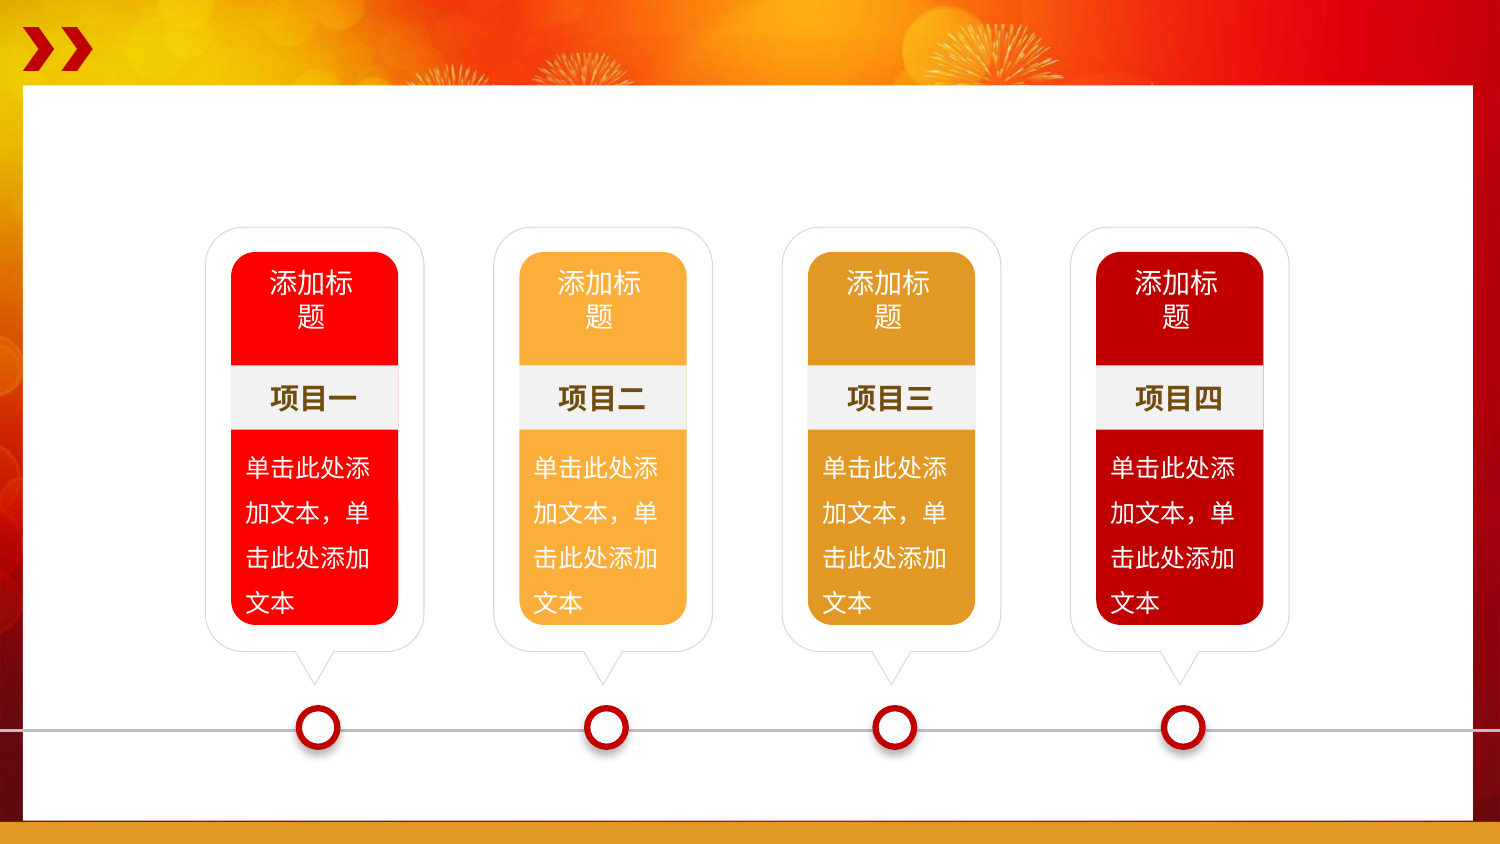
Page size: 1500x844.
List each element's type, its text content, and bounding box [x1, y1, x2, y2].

text_box [586, 731, 627, 748]
picture [0, 732, 22, 821]
text_box [1163, 731, 1204, 748]
text_box 项目一 [230, 364, 399, 430]
text_box 单击此处添加文本，单击此处添加文本 [518, 430, 687, 625]
text_box [874, 707, 916, 730]
text_box 单击此处添加文本，单击此处添加文本 [230, 430, 399, 625]
text_box 项目二 [518, 364, 688, 431]
text_box 项目四 [1095, 364, 1264, 430]
text_box 添加标题 [1115, 258, 1238, 341]
text_box [1095, 250, 1265, 605]
text_box [230, 250, 400, 605]
text_box 单击此处添加文本，单击此处添加文本 [1095, 430, 1264, 625]
text_box 添加标题 [250, 258, 373, 341]
text_box 添加标题 [538, 258, 661, 341]
text_box [298, 731, 338, 748]
picture [0, 0, 1500, 729]
text_box [1069, 226, 1291, 687]
text_box [781, 226, 1002, 687]
picture [1473, 732, 1500, 821]
text_box [874, 731, 915, 748]
text_box 添加标题 [827, 258, 950, 341]
text_box 单击此处添加文本，单击此处添加文本 [807, 430, 976, 625]
text_box [492, 226, 714, 687]
text_box [297, 707, 339, 730]
text_box [204, 226, 426, 687]
text_box [806, 250, 977, 602]
text_box [586, 707, 627, 730]
text_box [518, 250, 688, 364]
text_box [0, 821, 1500, 844]
text_box 项目三 [806, 364, 976, 431]
text_box [1162, 707, 1204, 730]
